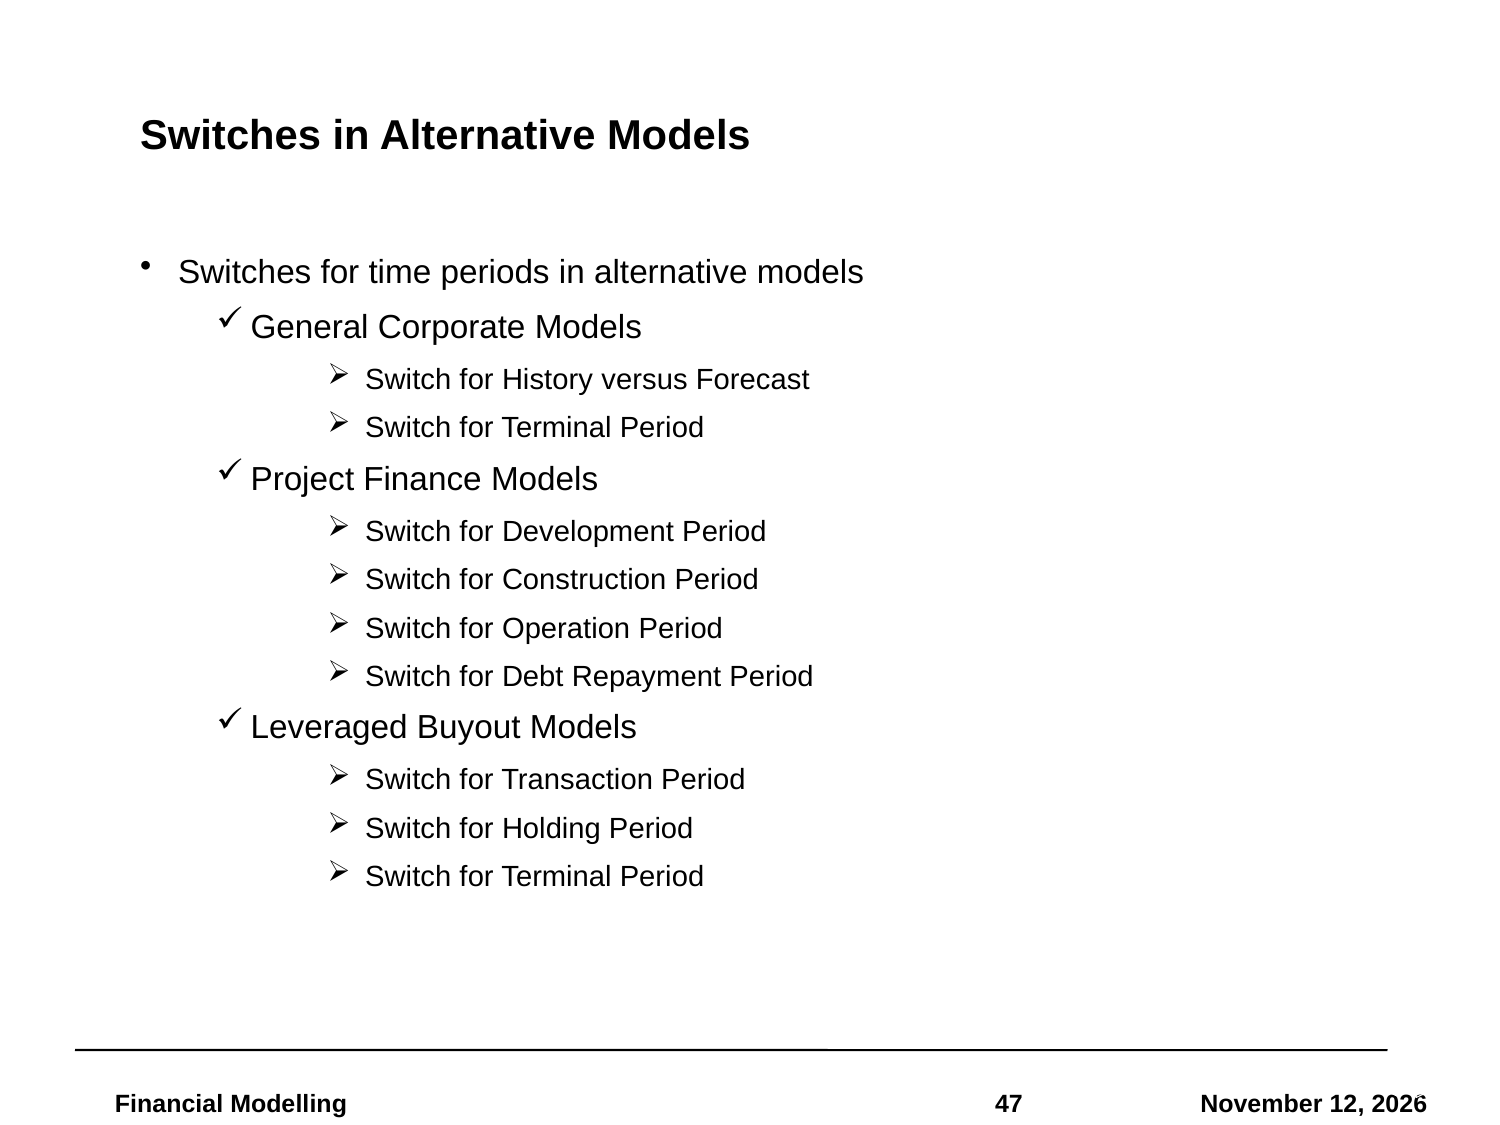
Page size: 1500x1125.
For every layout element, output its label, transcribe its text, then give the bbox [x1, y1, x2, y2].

title Switches in Alternative Models [124, 99, 1413, 226]
list Switches for time periods in alternative models General Corporate Models Switch for History versus Forecast Switch for Terminal Period Project Finance Models Switch for Development Period Switch for Construction Period Switch for Operation Period Switch for Debt Repayment Period Leveraged Buyout Models Switch for Transaction Period Switch for Holding Period Switch for Terminal Period [124, 249, 1413, 1001]
